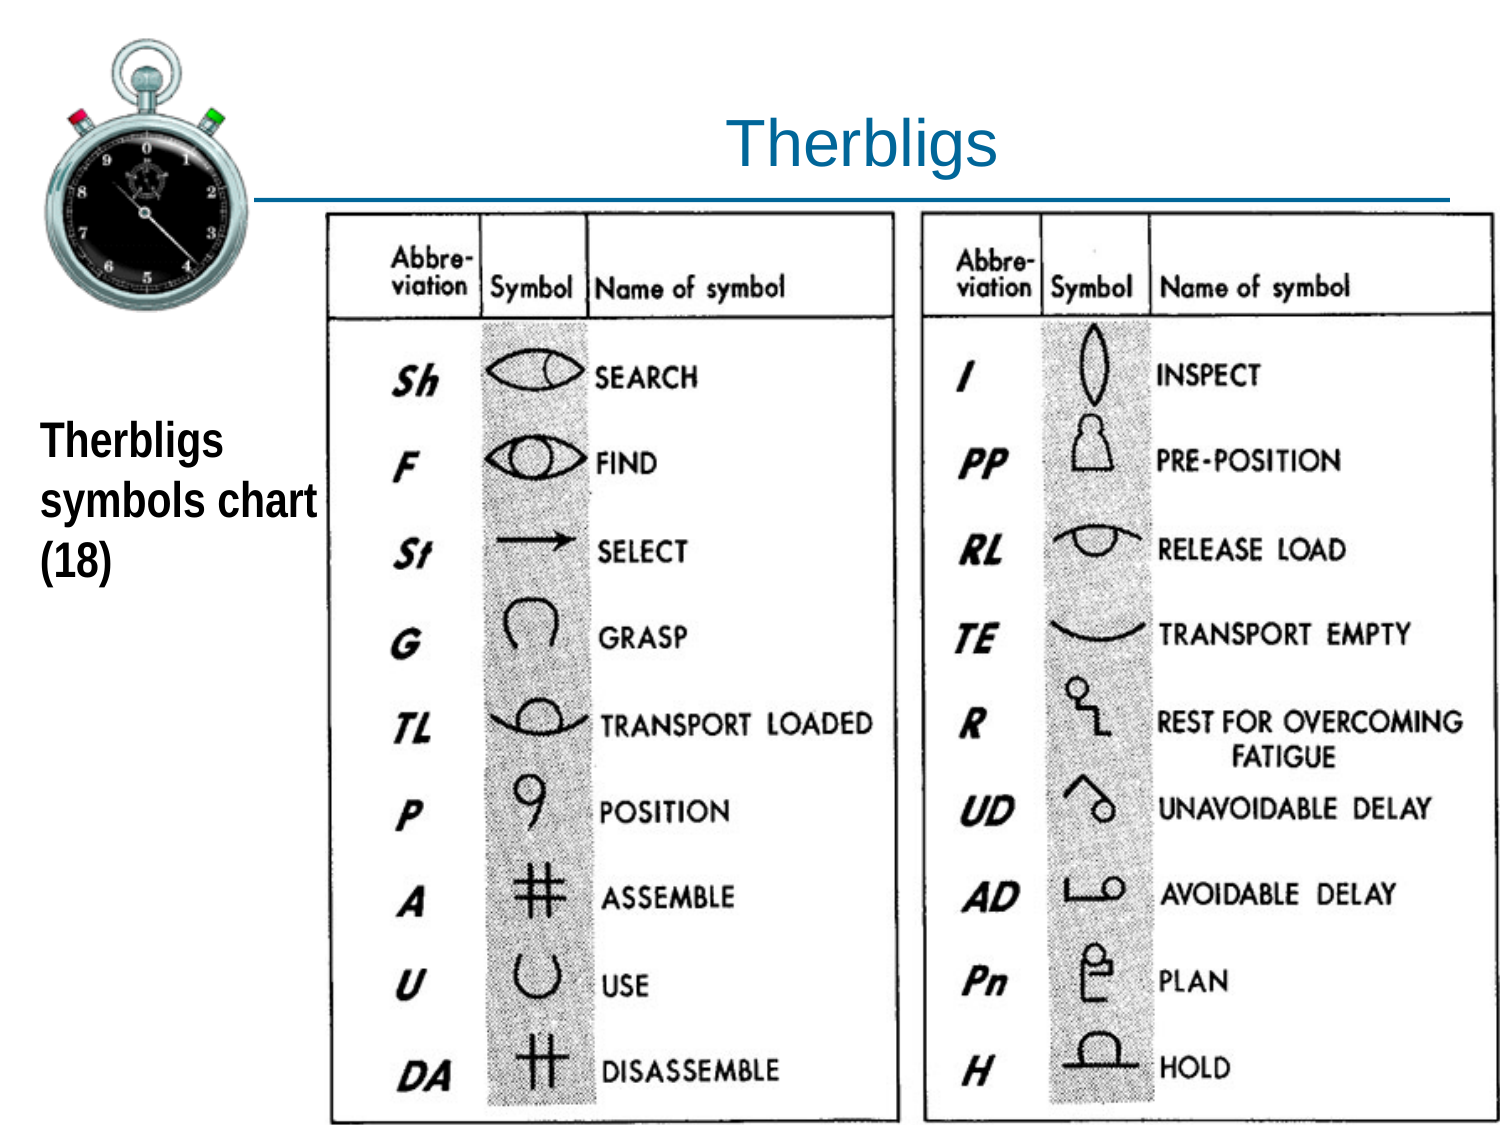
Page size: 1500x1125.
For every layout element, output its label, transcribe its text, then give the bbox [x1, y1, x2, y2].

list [324, 206, 1500, 1125]
title Therbligs [275, 37, 1450, 188]
picture [37, 37, 254, 313]
text_box Therbligs symbols chart (18) [24, 399, 319, 595]
